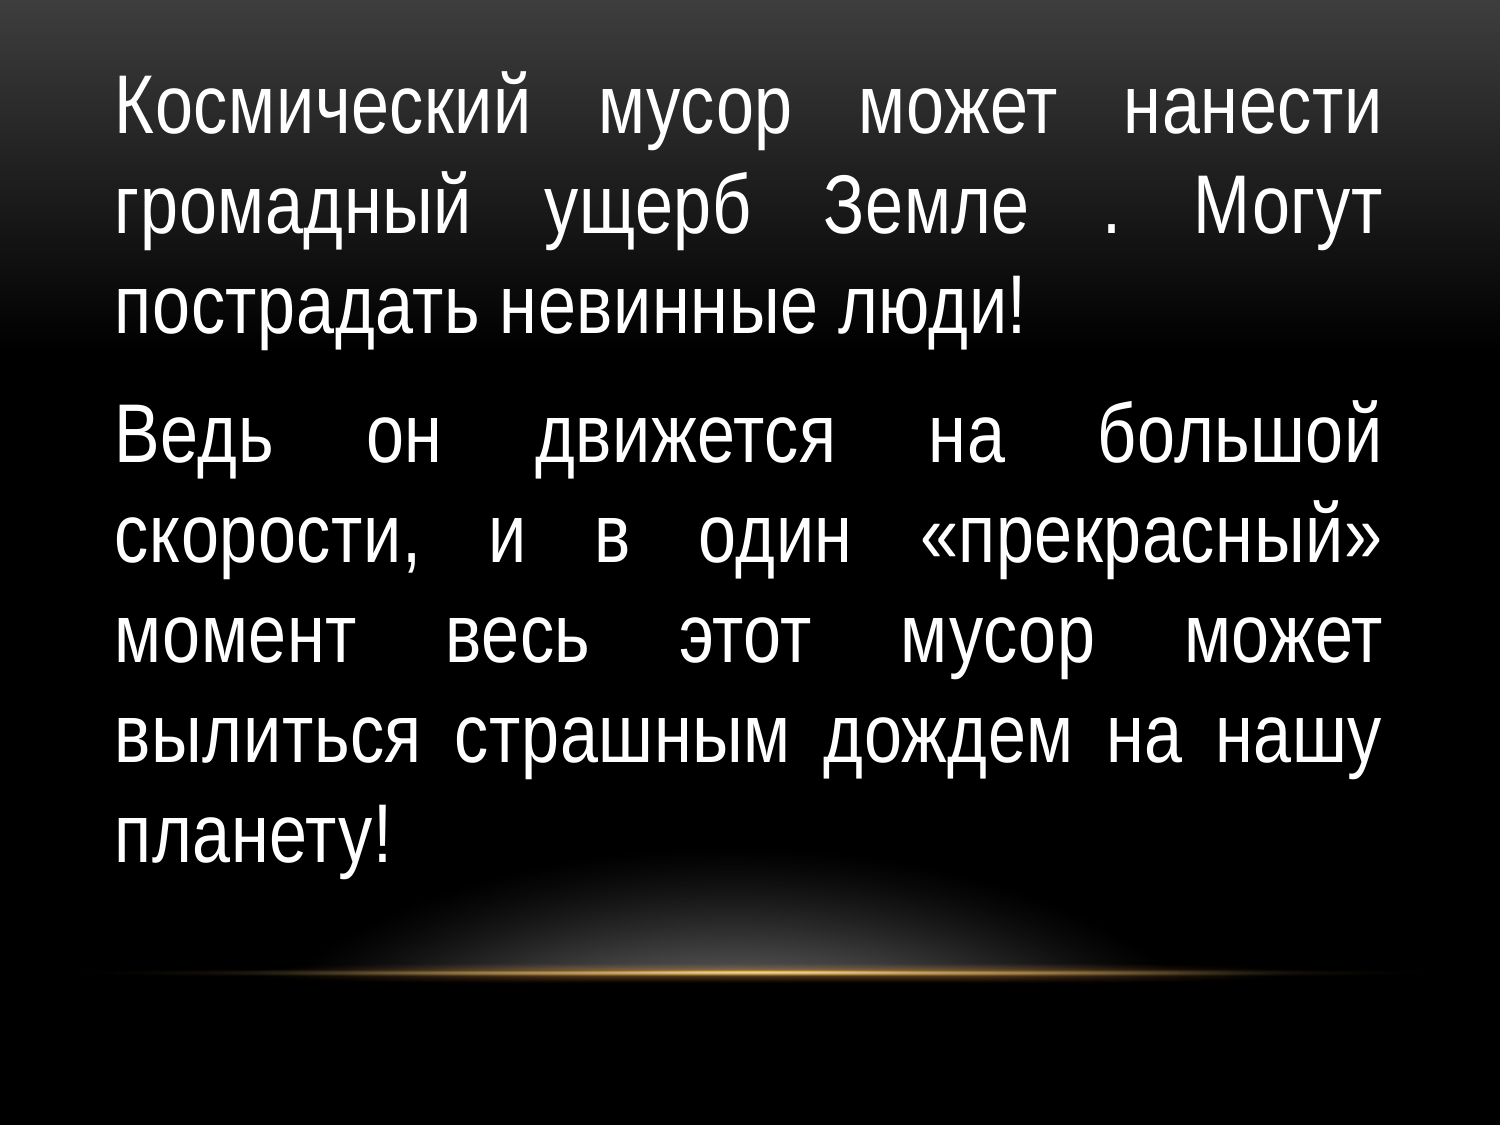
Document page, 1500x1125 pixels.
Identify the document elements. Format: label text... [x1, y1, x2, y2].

picture [0, 0, 1500, 1125]
list Космический мусор может нанести громадный ущерб Земле . Могут пострадать невинные люди! Ведь он движется на большой скорости, и в один «прекрасный» момент весь этот мусор может вылиться страшным дождем на нашу планету! [99, 42, 1400, 938]
